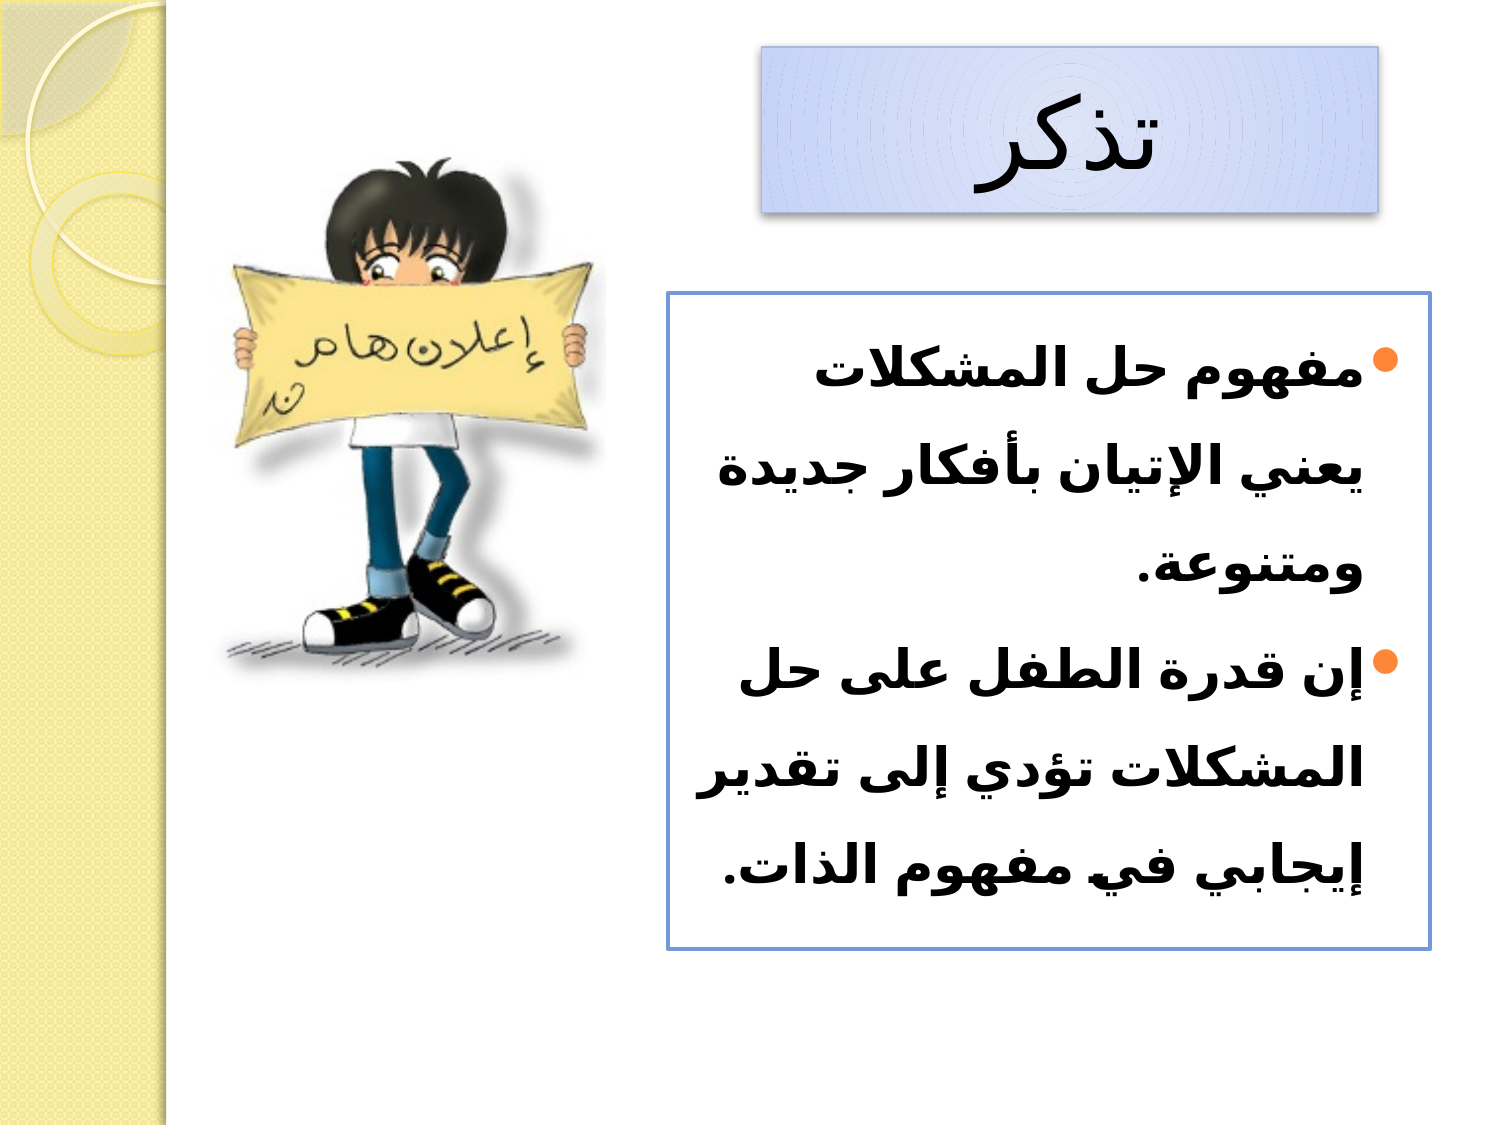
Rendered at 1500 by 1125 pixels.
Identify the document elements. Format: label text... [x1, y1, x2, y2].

title تذكر [761, 46, 1379, 213]
list مفهوم حل المشكلات يعني الإتيان بأفكار جديدة ومتنوعة. إن قدرة الطفل على حل المشكلات تؤدي إلى تقدير إيجابي في مفهوم الذات. [666, 291, 1432, 951]
picture [210, 140, 606, 692]
